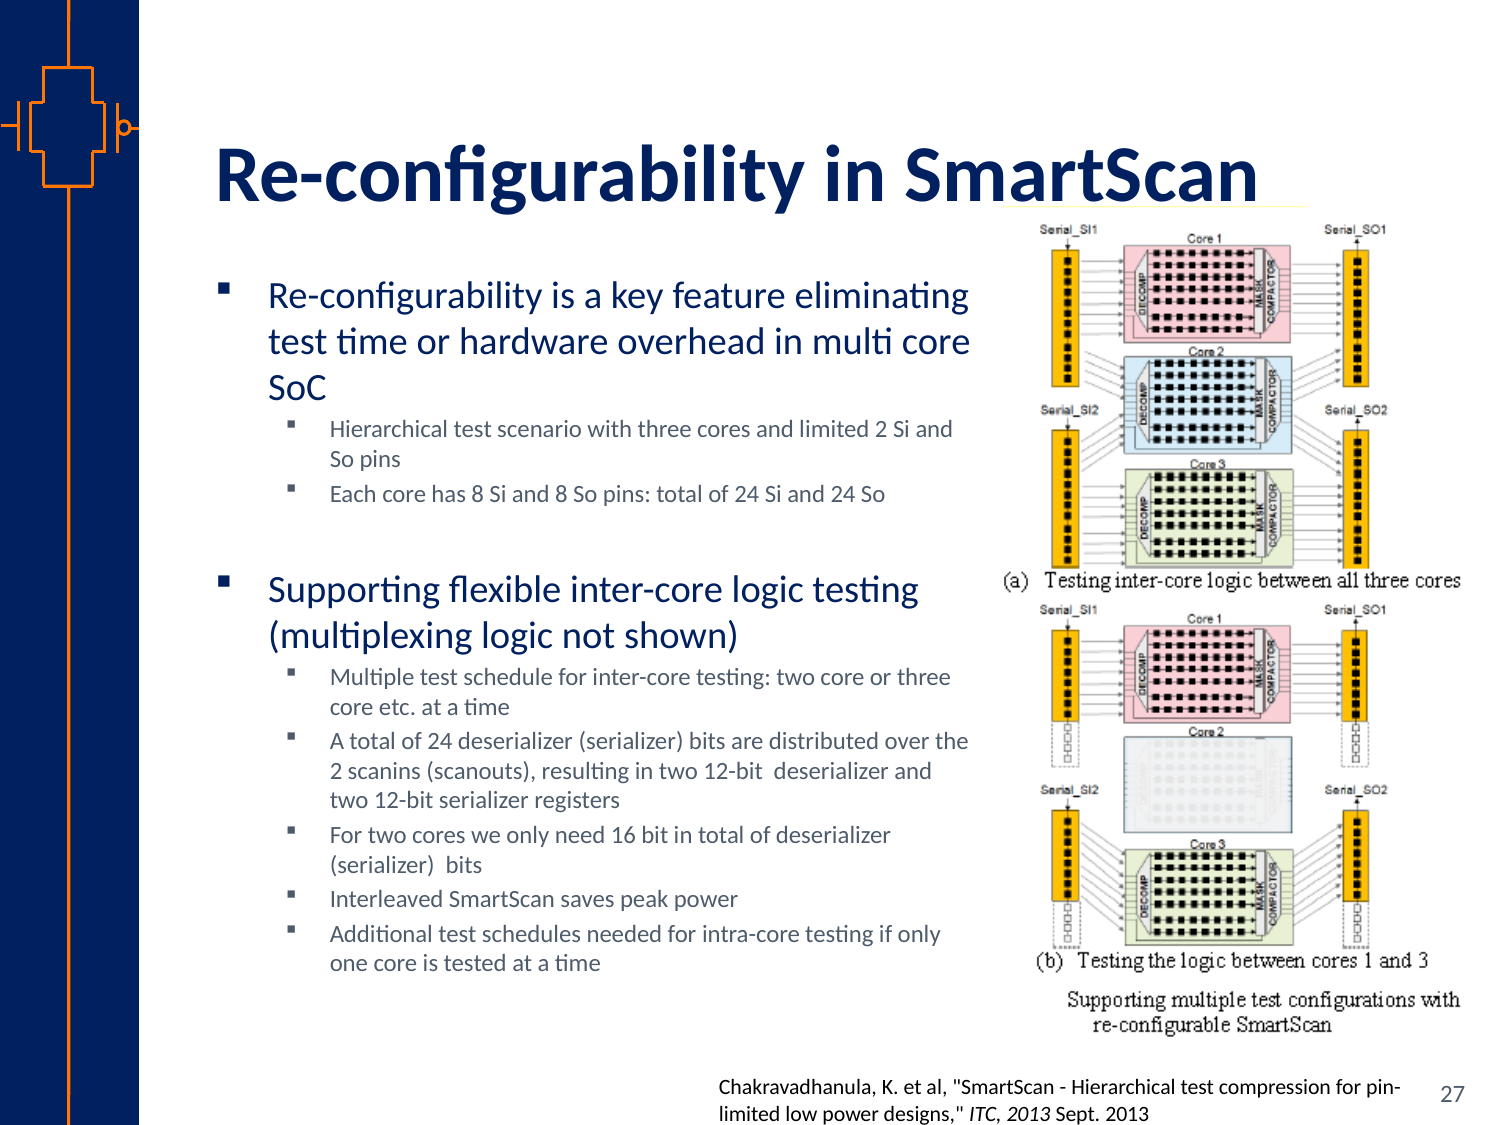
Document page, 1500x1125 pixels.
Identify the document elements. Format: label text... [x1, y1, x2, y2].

list Re-configurability is a key feature eliminating test time or hardware overhead in multi core SoC Hierarchical test scenario with three cores and limited 2 Si and So pins Each core has 8 Si and 8 So pins: total of 24 Si and 24 So Supporting flexible inter-core logic testing (multiplexing logic not shown) Multiple test schedule for inter-core testing: two core or three core etc. at a time A total of 24 deserializer (serializer) bits are distributed over the 2 scanins (scanouts), resulting in two 12-bit deserializer and two 12-bit serializer registers For two cores we only need 16 bit in total of deserializer (serializer) bits Interleaved SmartScan saves peak power Additional test schedules needed for intra-core testing if only one core is tested at a time [200, 262, 991, 988]
text_box Chakravadhanula, K. et al, "SmartScan - Hierarchical test compression for pin-limited low power designs," ITC, 2013 Sept. 2013 [704, 1065, 1465, 1125]
title Re-configurability in SmartScan [200, 37, 1388, 225]
picture [1003, 206, 1465, 1040]
slide_number 27 [1425, 1062, 1488, 1123]
